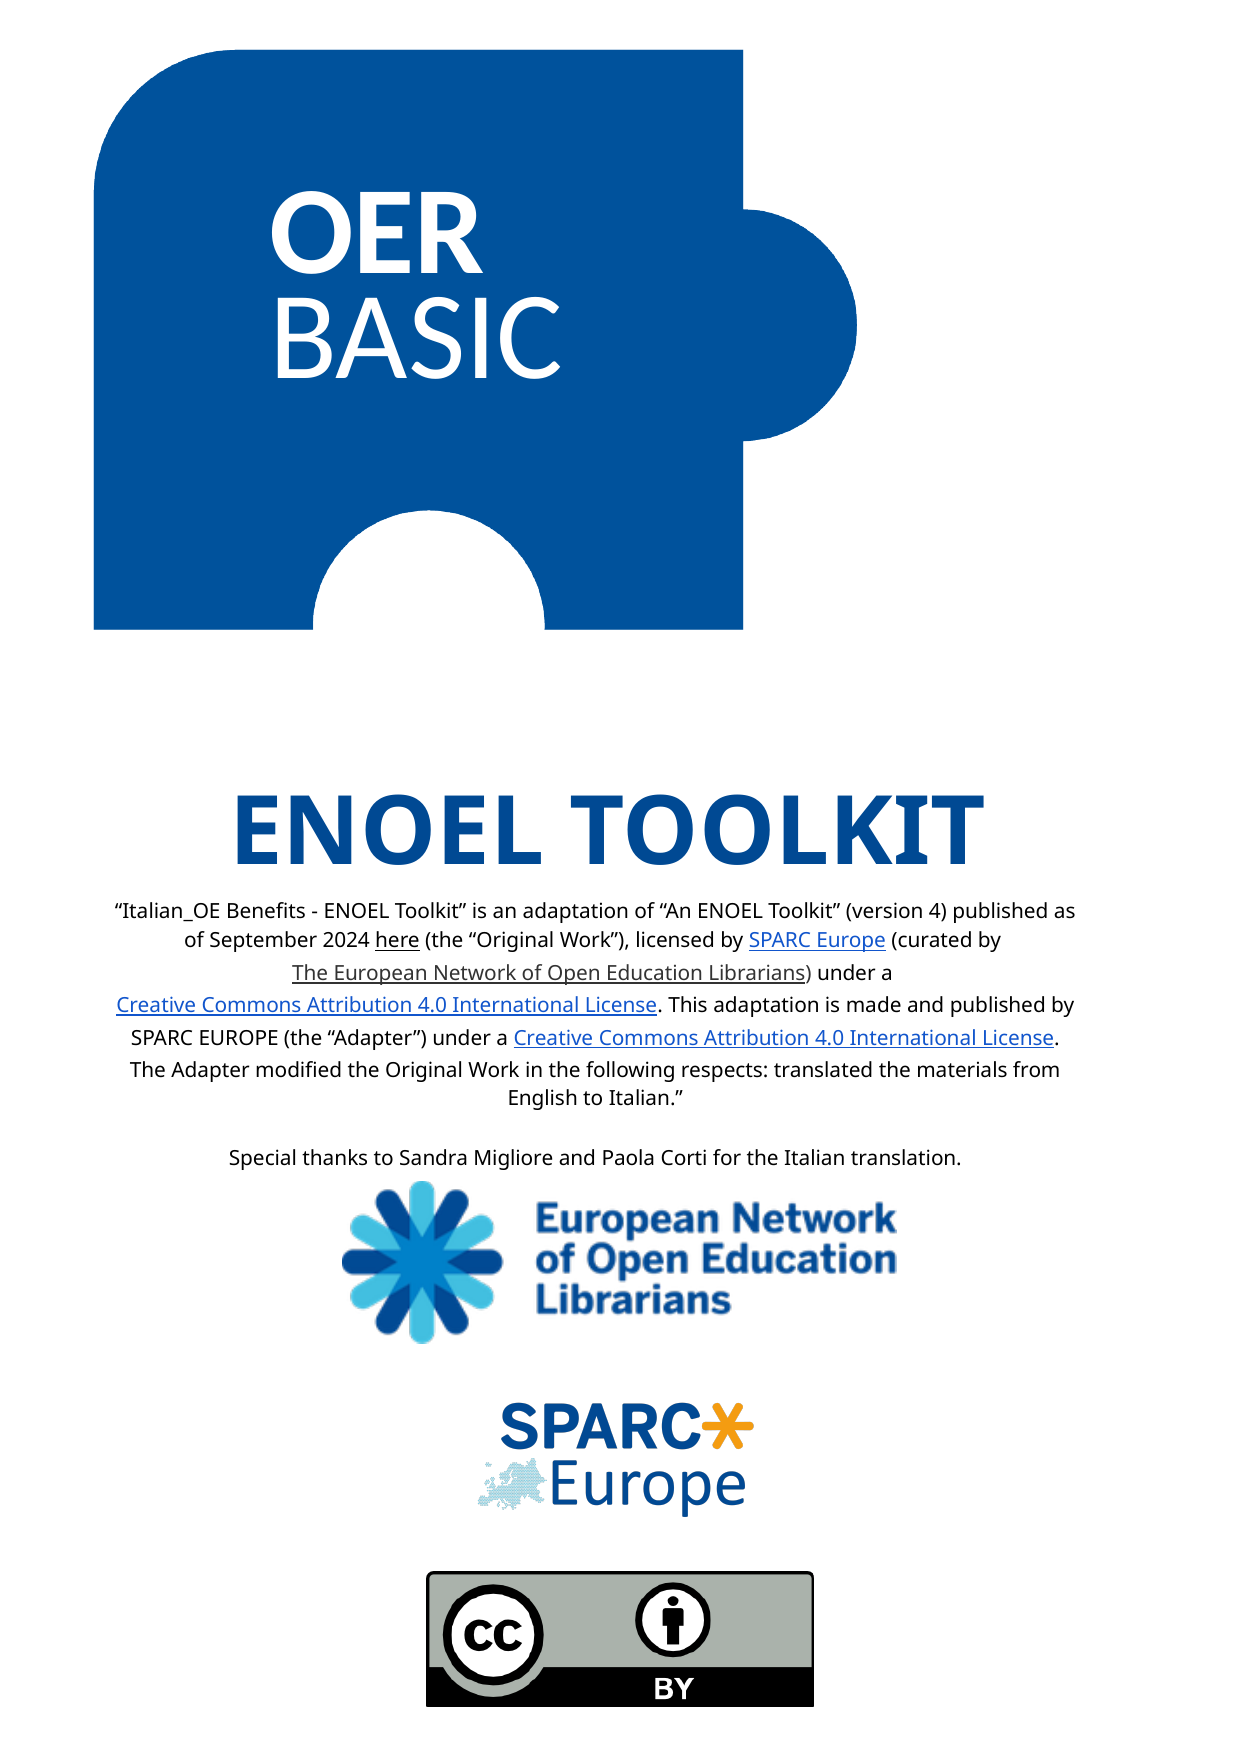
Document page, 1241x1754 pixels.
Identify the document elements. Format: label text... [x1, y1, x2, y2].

text_box ENOEL TOOLKIT [93, 753, 1147, 899]
text_box “Italian_OE Benefits - ENOEL Toolkit” is an adaptation of “An ENOEL Toolkit” (version 4) published as of September 2024 here (the “Original Work”), licensed by SPARC Europe (curated by The European Network of Open Education Librarians) under a Creative Commons Attribution 4.0 International License. This adaptation is made and published by SPARC EUROPE (the “Adapter”) under a Creative Commons Attribution 4.0 International License. The Adapter modified the Original Work in the following respects: translated the materials from English to Italian.” Special thanks to Sandra Migliore and Paola Corti for the Italian translation. [97, 899, 1093, 1185]
picture [93, 49, 857, 630]
picture [342, 1181, 898, 1344]
picture [475, 1359, 764, 1522]
picture [425, 1571, 815, 1708]
